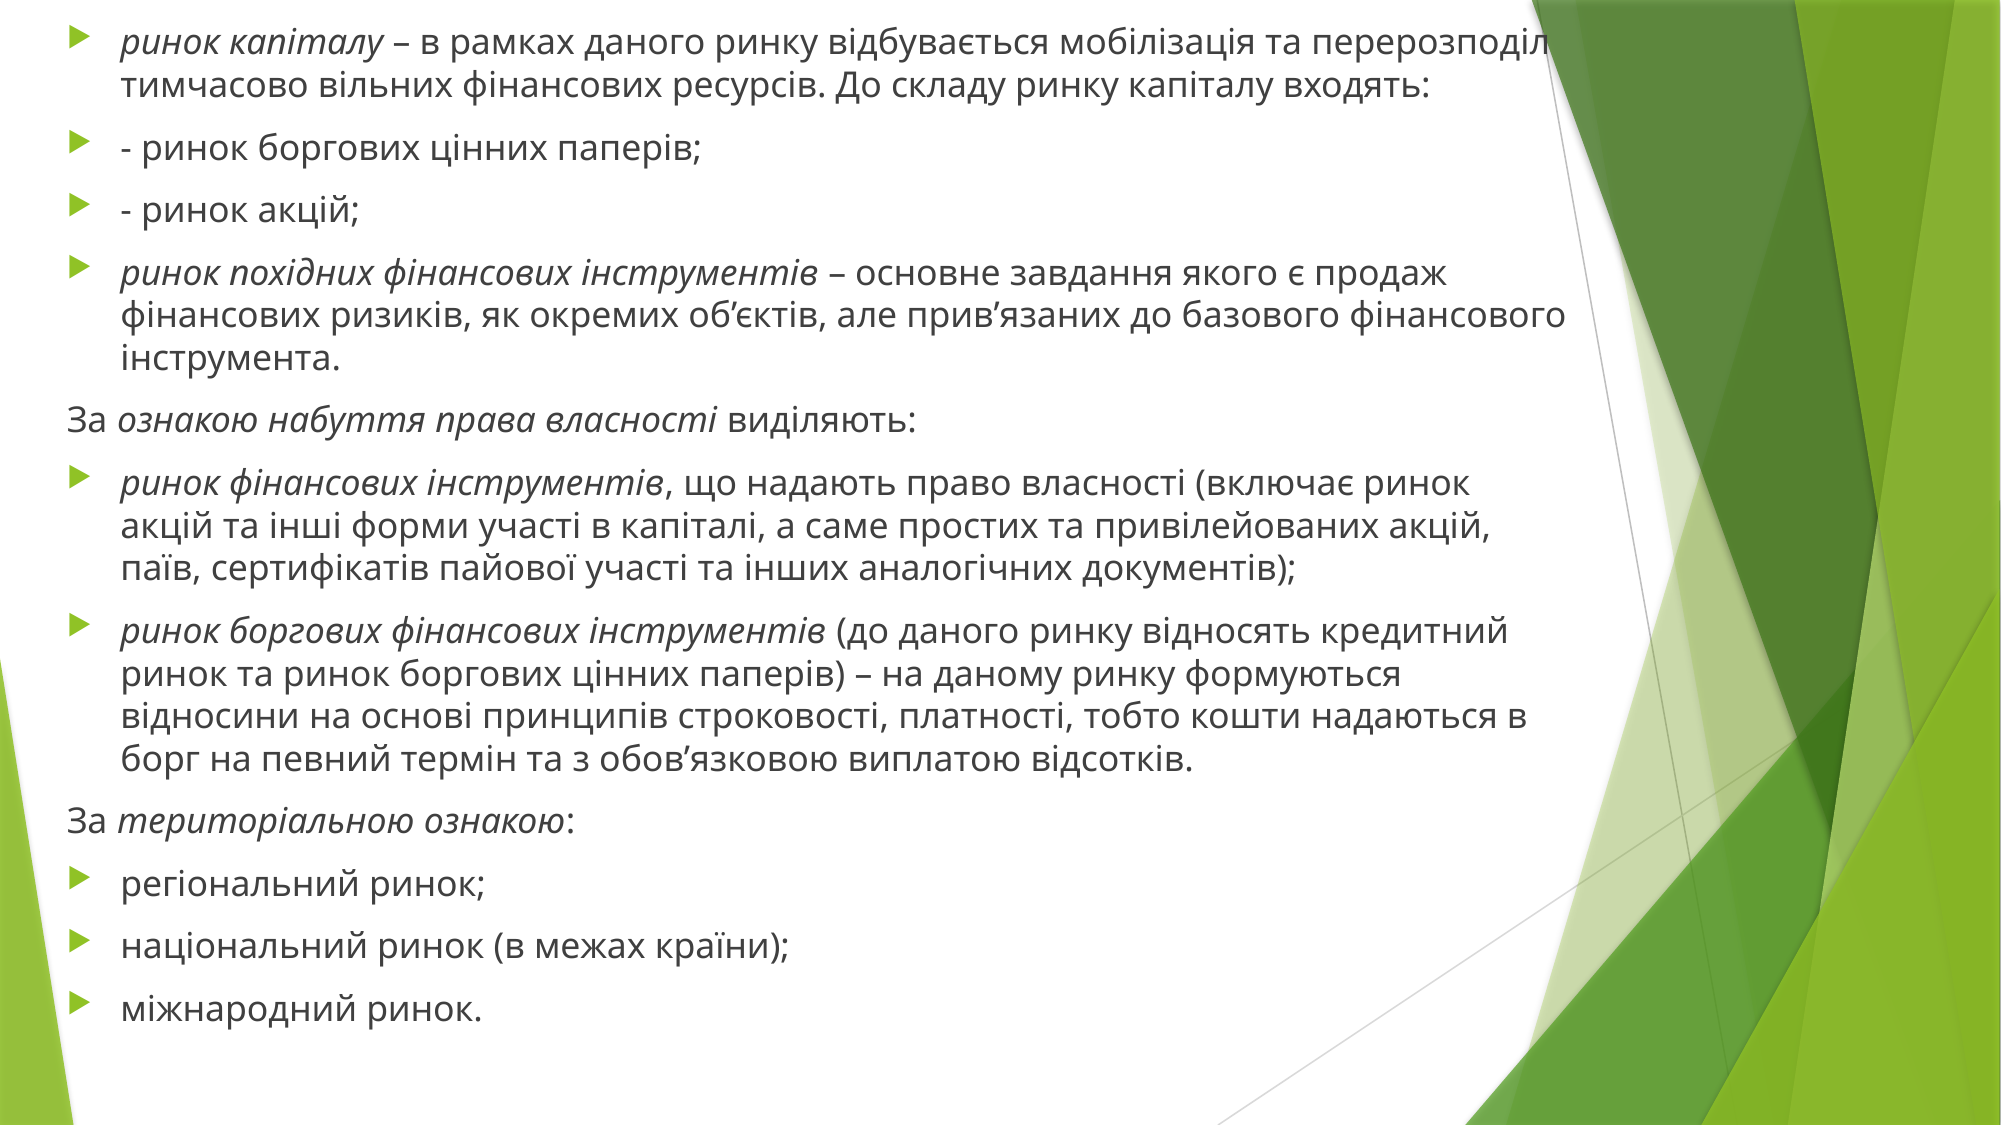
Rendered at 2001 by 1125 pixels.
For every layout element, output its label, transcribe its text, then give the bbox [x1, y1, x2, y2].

list ринок капіталу – в рамках даного ринку відбувається мобілізація та перерозподіл тимчасово вільних фінансових ресурсів. До складу ринку капіталу входять: - ринок боргових цінних паперів; - ринок акцій; ринок похідних фінансових інструментів – основне завдання якого є продаж фінансових ризиків, як окремих об’єктів, але прив’язаних до базового фінансового інструмента. За ознакою набуття права власності виділяють: ринок фінансових інструментів, що надають право власності (включає ринок акцій та інші форми участі в капіталі, а саме простих та привілейованих акцій, паїв, сертифікатів пайової участі та інших аналогічних документів); ринок боргових фінансових інструментів (до даного ринку відносять кредитний ринок та ринок боргових цінних паперів) – на даному ринку формуються відносини на основі принципів строковості, платності, тобто кошти надаються в борг на певний термін та з обов’язковою виплатою відсотків. За територіальною ознакою: регіональний ринок; національний ринок (в межах країни); міжнародний ринок. [51, 11, 1584, 1065]
